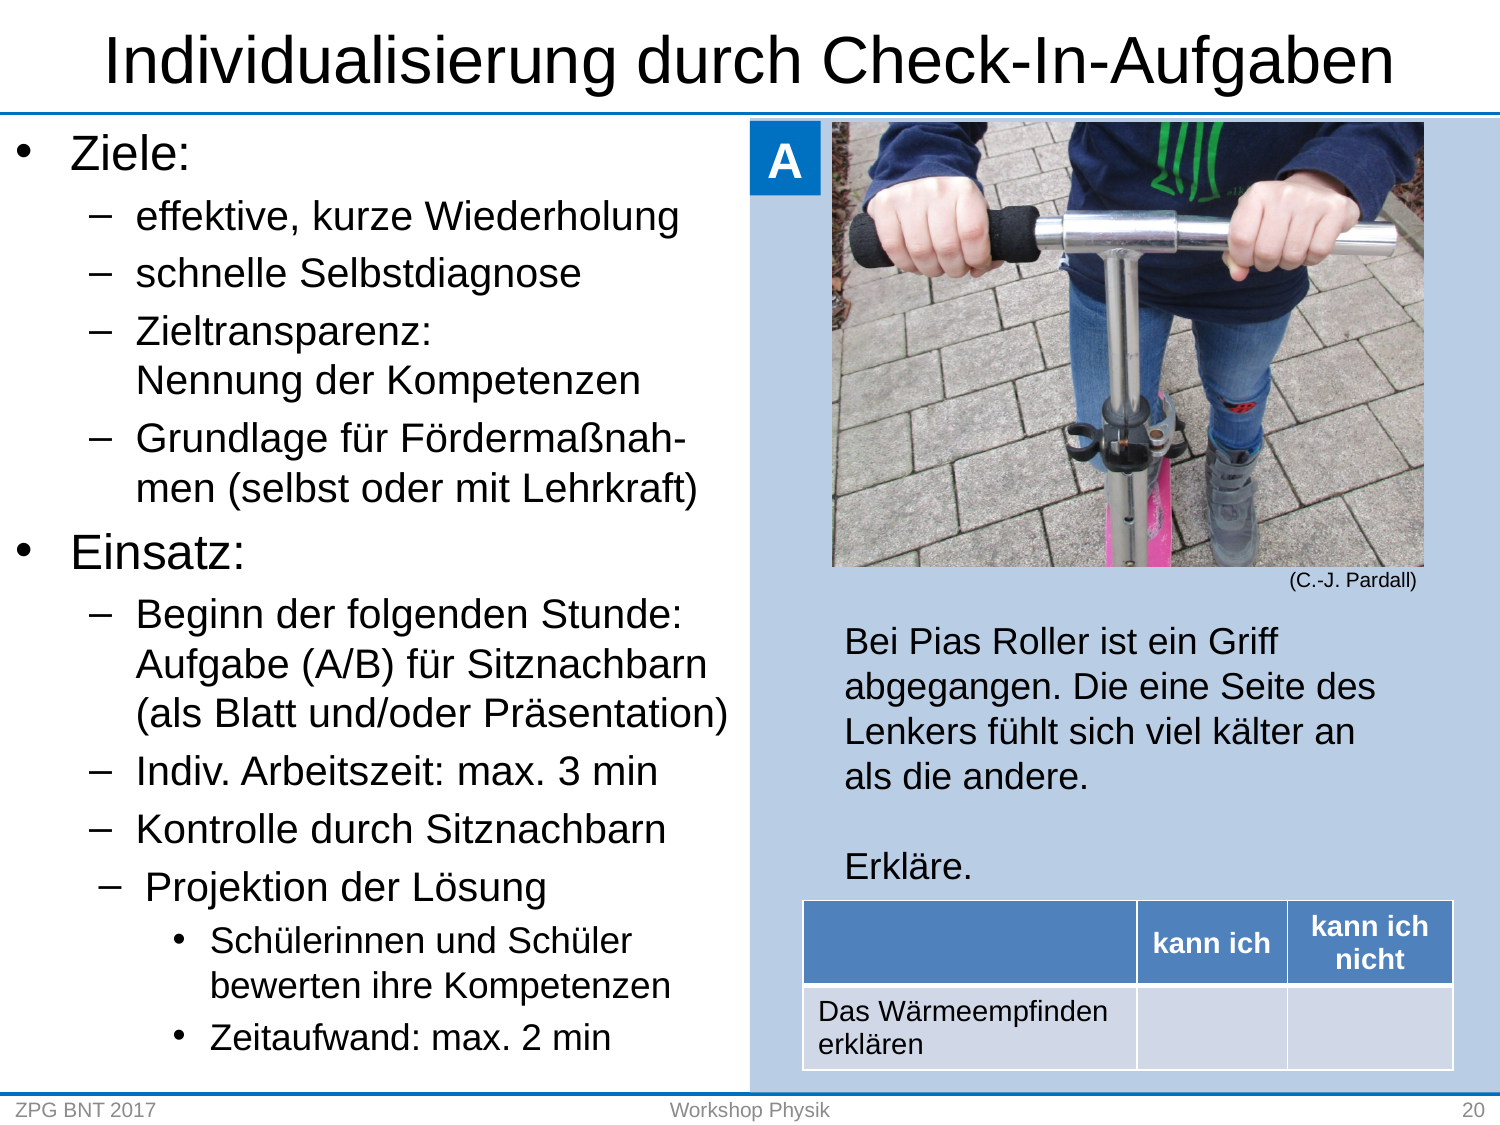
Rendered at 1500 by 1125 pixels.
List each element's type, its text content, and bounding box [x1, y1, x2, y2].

list Ziele: effektive, kurze Wiederholung schnelle Selbstdiagnose Zieltransparenz: Nennung der Kompetenzen Grundlage für Fördermaßnah-men (selbst oder mit Lehrkraft) Einsatz: Beginn der folgenden Stunde: Aufgabe (A/B) für Sitznachbarn (als Blatt und/oder Präsentation) Indiv. Arbeitszeit: max. 3 min Kontrolle durch Sitznachbarn Projektion der Lösung Schülerinnen und Schüler bewerten ihre Kompetenzen Zeitaufwand: max. 2 min [0, 113, 750, 1094]
footer Workshop Physik [512, 1094, 988, 1125]
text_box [749, 117, 1500, 1093]
title Individualisierung durch Check-In-Aufgaben [0, 0, 1500, 114]
slide_number ZPG BNT 2017 [0, 1094, 408, 1125]
slide_number 20 [1104, 1100, 1500, 1125]
